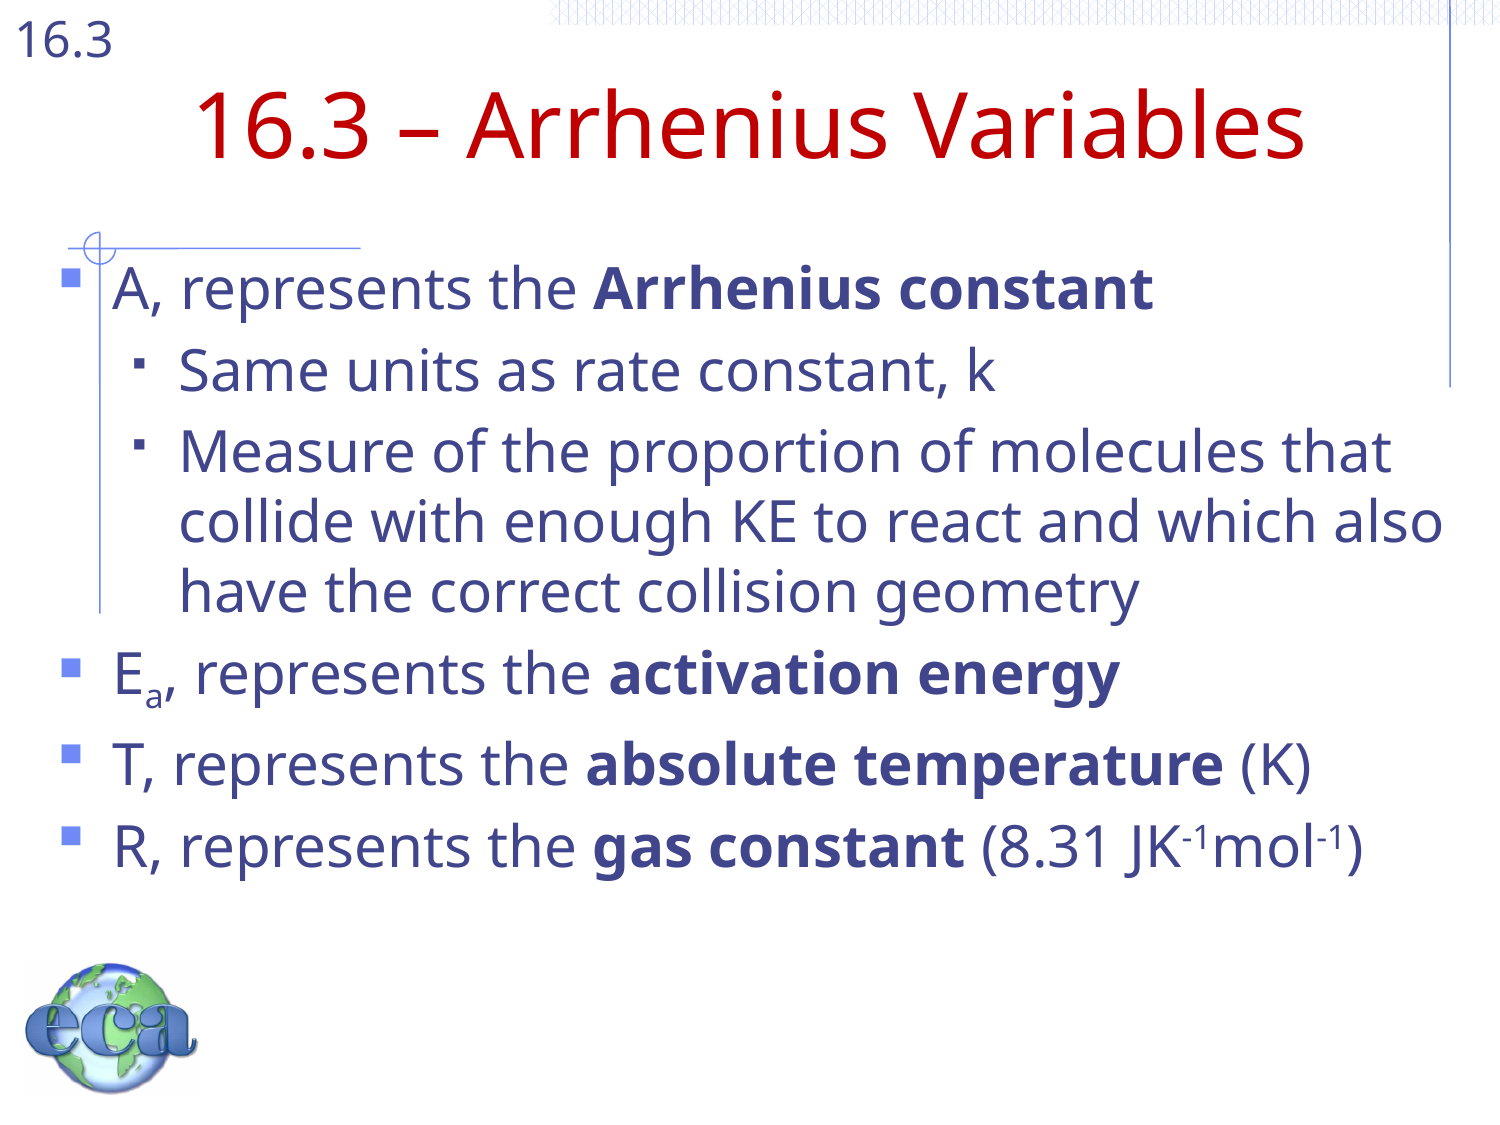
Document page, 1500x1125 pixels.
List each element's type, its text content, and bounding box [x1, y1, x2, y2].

picture [23, 960, 200, 1096]
title 16.3 – Arrhenius Variables [17, 49, 1483, 185]
list A, represents the Arrhenius constant Same units as rate constant, k Measure of the proportion of molecules that collide with enough KE to react and which also have the correct collision geometry Ea, represents the activation energy T, represents the absolute temperature (K) R, represents the gas constant (8.31 JK-1mol-1) [41, 243, 1471, 965]
